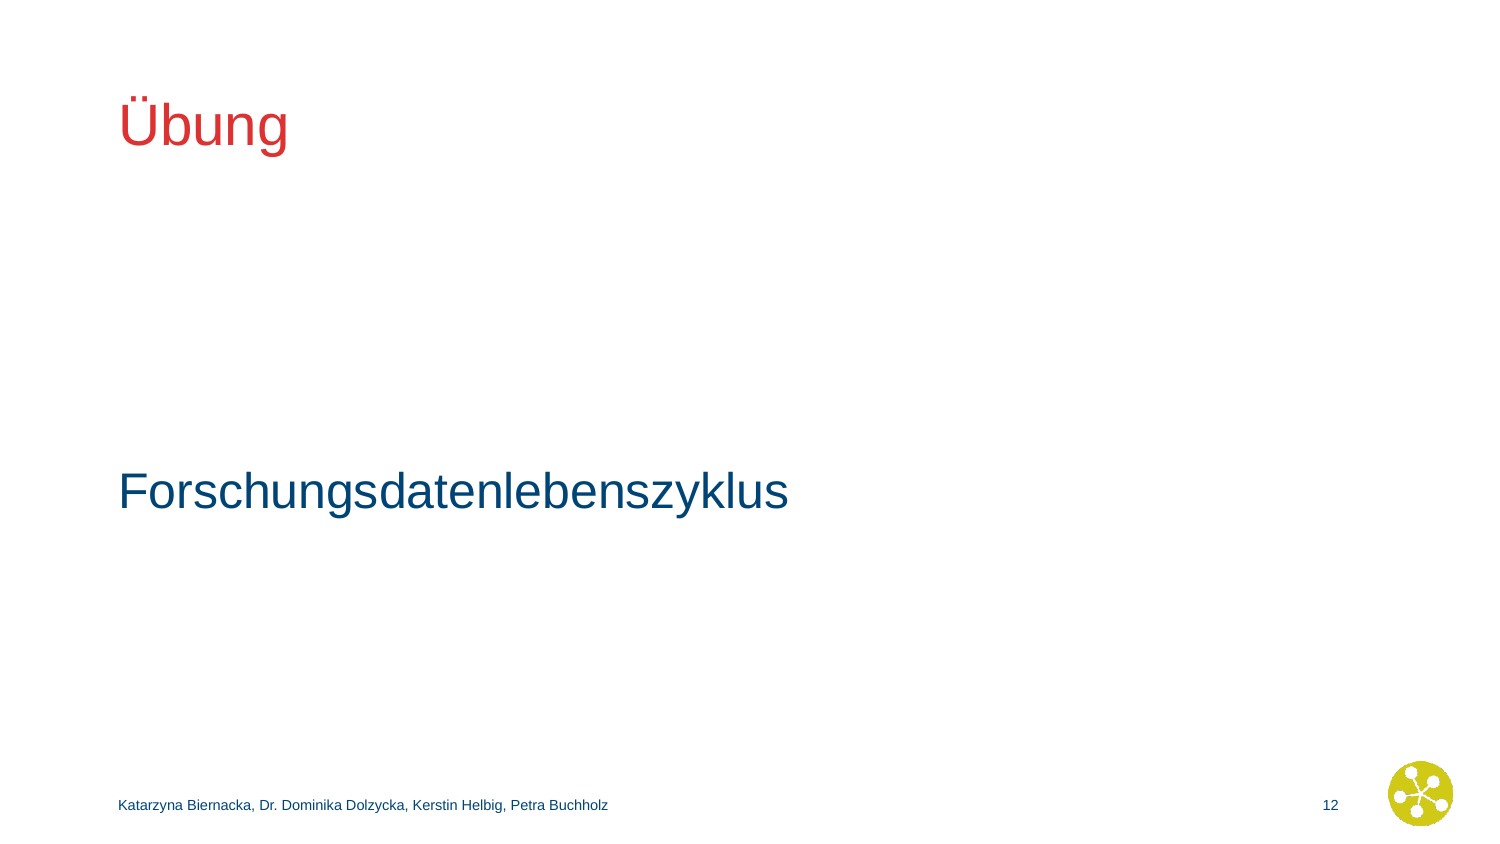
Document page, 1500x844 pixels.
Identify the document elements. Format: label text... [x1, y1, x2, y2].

list Forschungsdatenlebenszyklus [103, 224, 1397, 760]
title Übung [103, 44, 1397, 208]
slide_number 11 [1016, 782, 1354, 827]
picture [1388, 761, 1453, 826]
footer Katarzyna Biernacka, Dr. Dominika Dolzycka, Kerstin Helbig, Petra Buchholz [103, 782, 742, 827]
